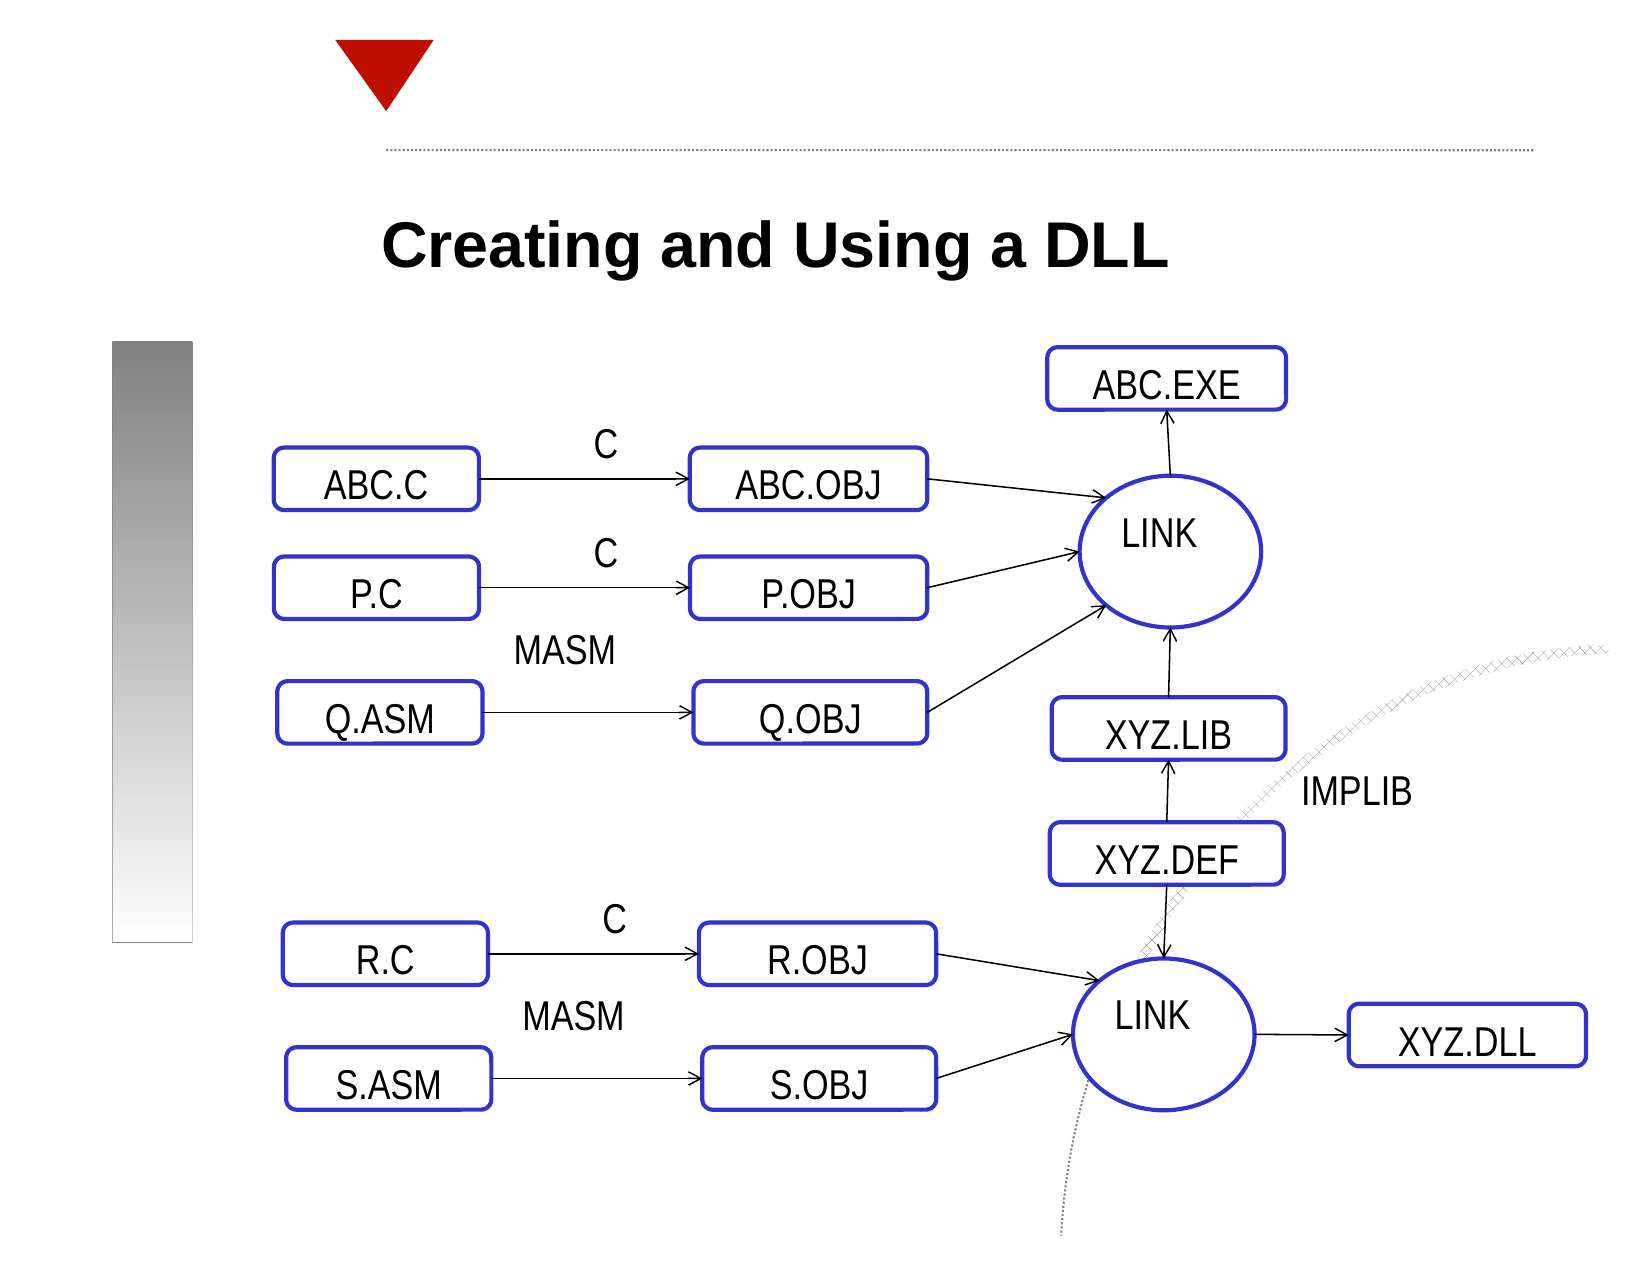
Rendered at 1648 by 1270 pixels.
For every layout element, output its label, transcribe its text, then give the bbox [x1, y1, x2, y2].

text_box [935, 1034, 1074, 1079]
text_box ABC.OBJ [687, 445, 930, 513]
text_box P.OBJ [687, 554, 930, 622]
text_box MASM [498, 615, 694, 681]
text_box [1163, 884, 1168, 959]
text_box XYZ.DEF [1047, 820, 1286, 887]
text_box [927, 551, 1080, 588]
text_box XYZ.LIB [1049, 695, 1288, 762]
text_box XYZ.DLL [1346, 1001, 1589, 1069]
text_box S.ASM [284, 1045, 494, 1112]
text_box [935, 953, 1100, 981]
text_box LINK [1077, 473, 1264, 630]
text_box IMPLIB [1286, 756, 1481, 822]
text_box ABC.EXE [1045, 345, 1289, 412]
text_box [1166, 409, 1171, 476]
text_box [927, 478, 1107, 499]
text_box R.C [280, 920, 491, 988]
text_box Creating and Using a DLL [381, 202, 1533, 280]
text_box S.OBJ [700, 1045, 939, 1112]
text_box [927, 604, 1107, 713]
text_box C [578, 518, 632, 584]
text_box Q.OBJ [691, 679, 930, 746]
text_box ABC.C [271, 445, 482, 513]
text_box R.OBJ [696, 920, 939, 988]
text_box Q.ASM [275, 679, 485, 746]
text_box P.C [271, 554, 482, 622]
text_box MASM [507, 981, 703, 1047]
text_box C [587, 884, 641, 950]
text_box C [578, 409, 632, 475]
text_box LINK [1070, 956, 1257, 1113]
